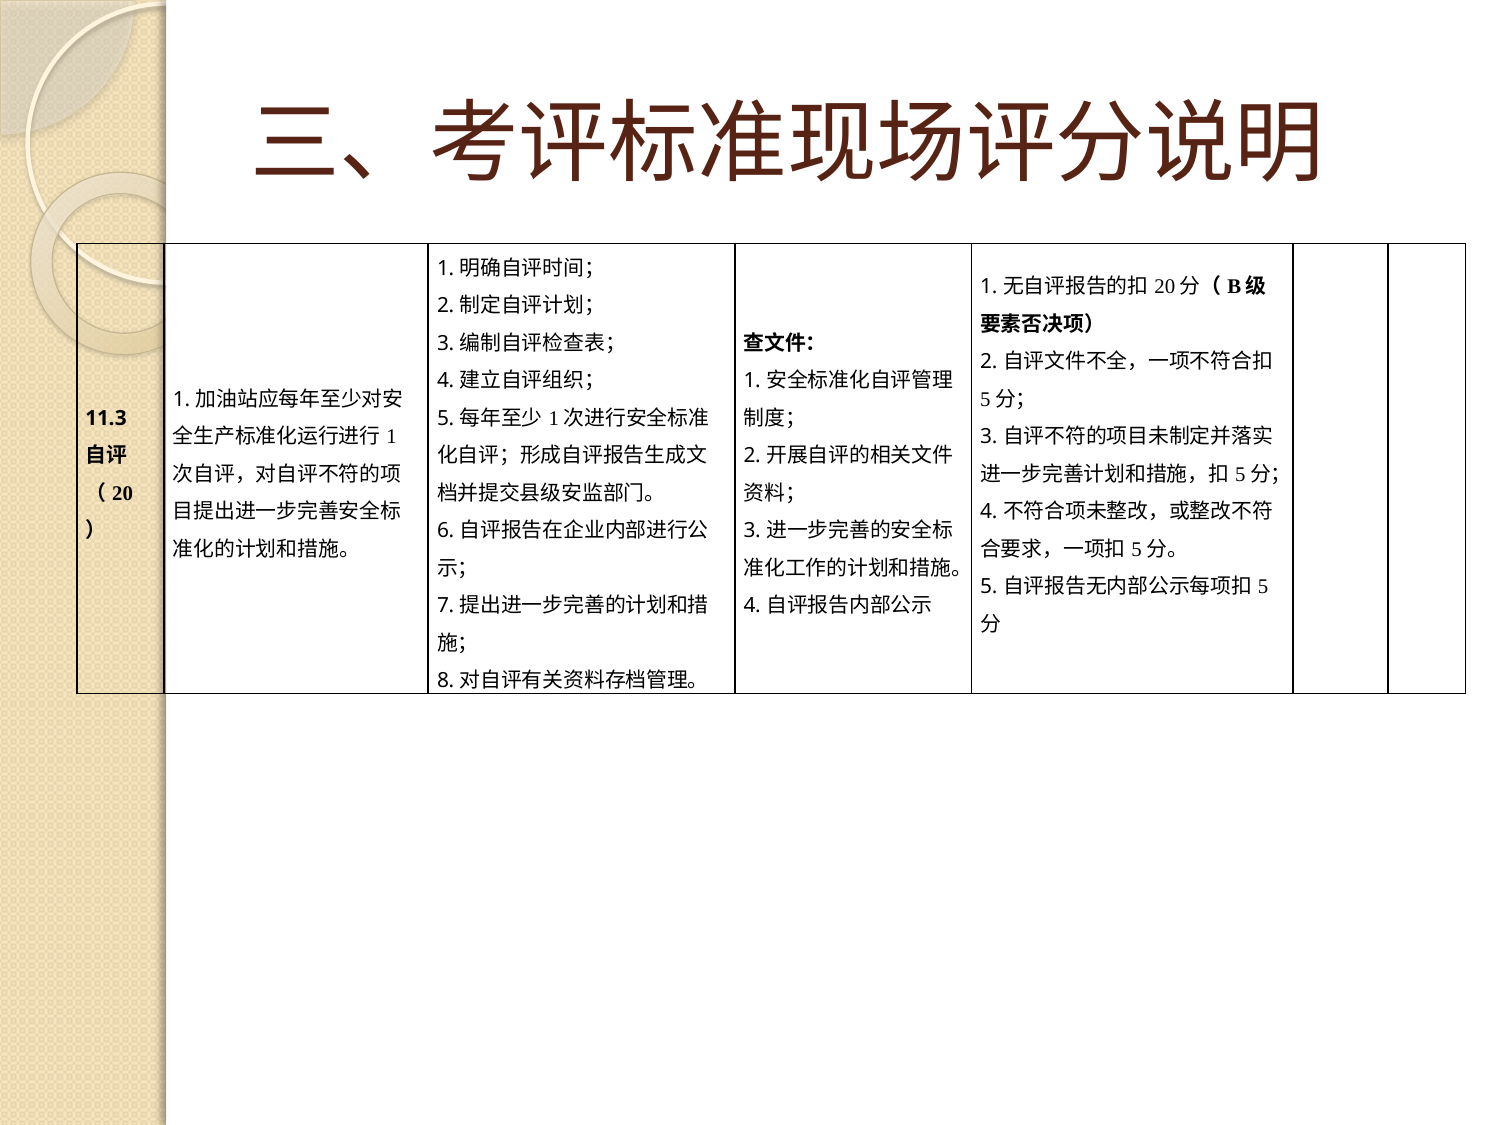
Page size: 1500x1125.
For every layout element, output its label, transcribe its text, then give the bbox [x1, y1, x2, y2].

title 三、考评标准现场评分说明 [235, 45, 1466, 233]
table_header [1294, 244, 1387, 693]
table_header 11.3 自评（20） [78, 244, 163, 693]
table_header [1389, 244, 1465, 693]
table_header 1.明确自评时间； 2.制定自评计划； 3.编制自评检查表； 4.建立自评组织； 5.每年至少1次进行安全标准化自评；形成自评报告生成文档并提交县级安监部门。 6.自评报告在企业内部进行公示； 7.提出进一步完善的计划和措施； 8.对自评有关资料存档管理。 [429, 244, 734, 693]
table_header 查文件： 1.安全标准化自评管理制度； 2.开展自评的相关文件资料； 3.进一步完善的安全标准化工作的计划和措施。 4.自评报告内部公示 [736, 244, 971, 693]
table_header 1.加油站应每年至少对安全生产标准化运行进行1次自评，对自评不符的项目提出进一步完善安全标准化的计划和措施。 [165, 244, 427, 693]
table_header 1.无自评报告的扣20分（B级要素否决项） 2.自评文件不全，一项不符合扣5分； 3.自评不符的项目未制定并落实进一步完善计划和措施，扣5分； 4.不符合项未整改，或整改不符合要求，一项扣5分。 5.自评报告无内部公示每项扣5分 [972, 244, 1292, 693]
